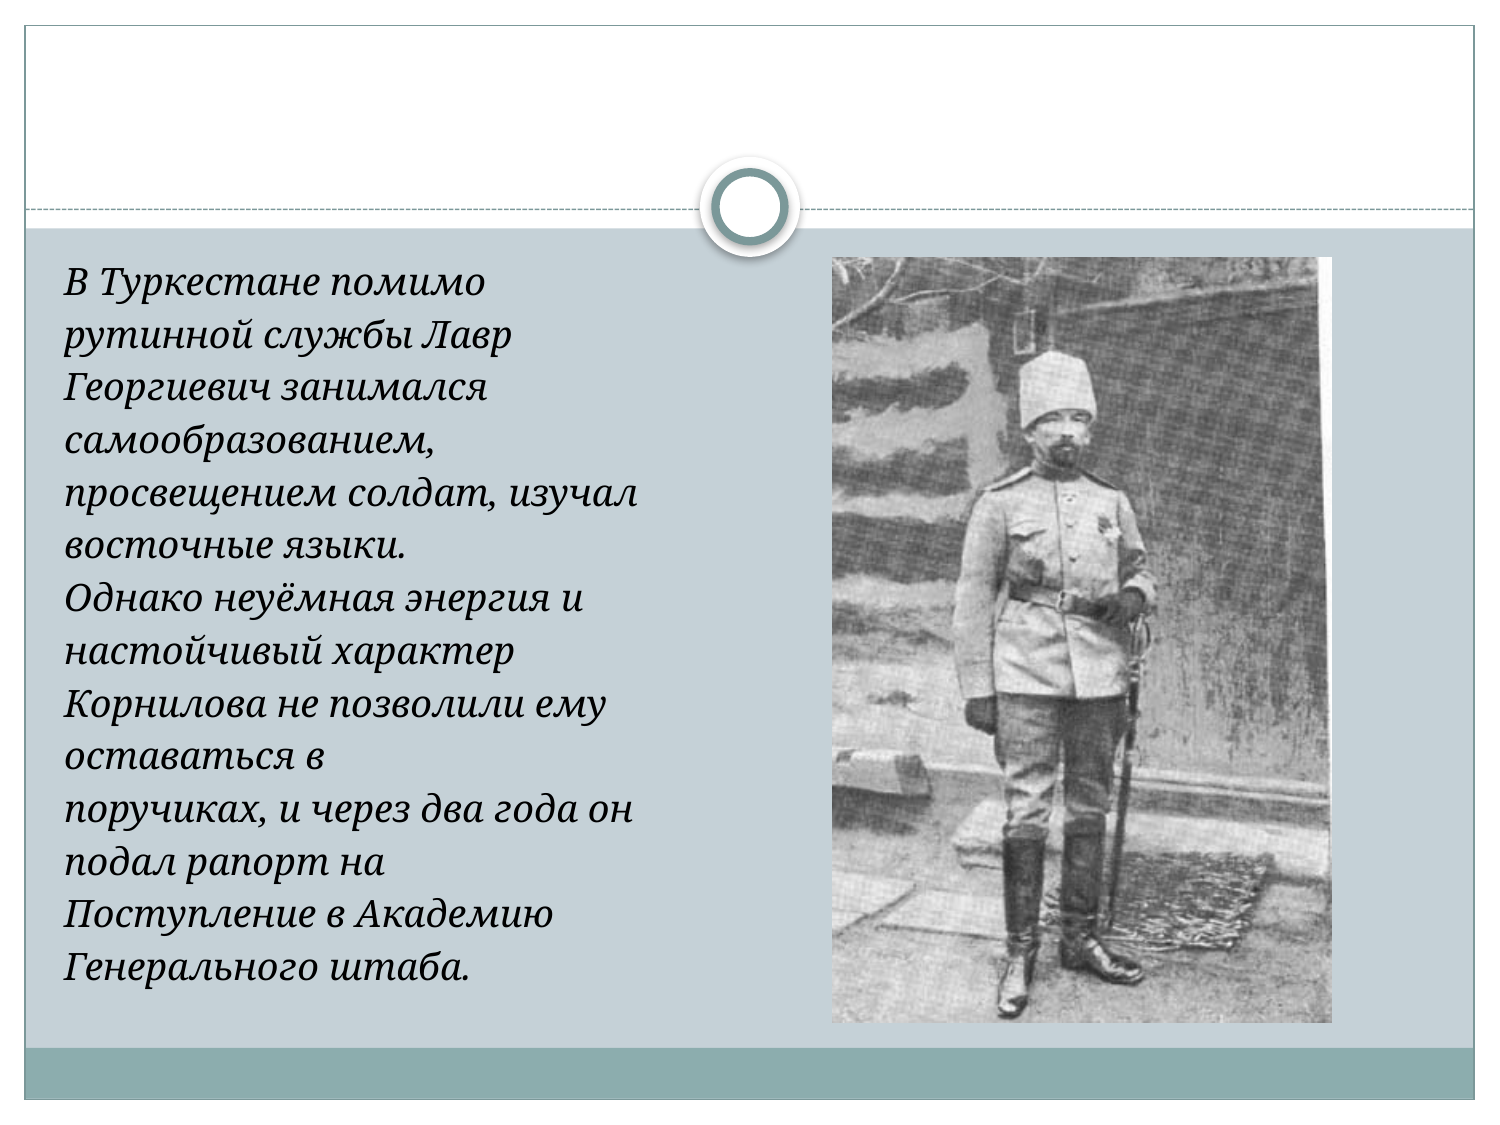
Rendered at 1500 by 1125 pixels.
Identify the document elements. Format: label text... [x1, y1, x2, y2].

list В Туркестане помимо рутинной службы Лавр Георгиевич занимался самообразованием, просвещением солдат, изучал восточные языки. Однако неуёмная энергия и настойчивый характер Корнилова не позволили ему оставаться в поручиках, и через два года он подал рапорт на Поступление в Академию Генерального штаба. [49, 250, 739, 1001]
picture [831, 257, 1332, 1023]
